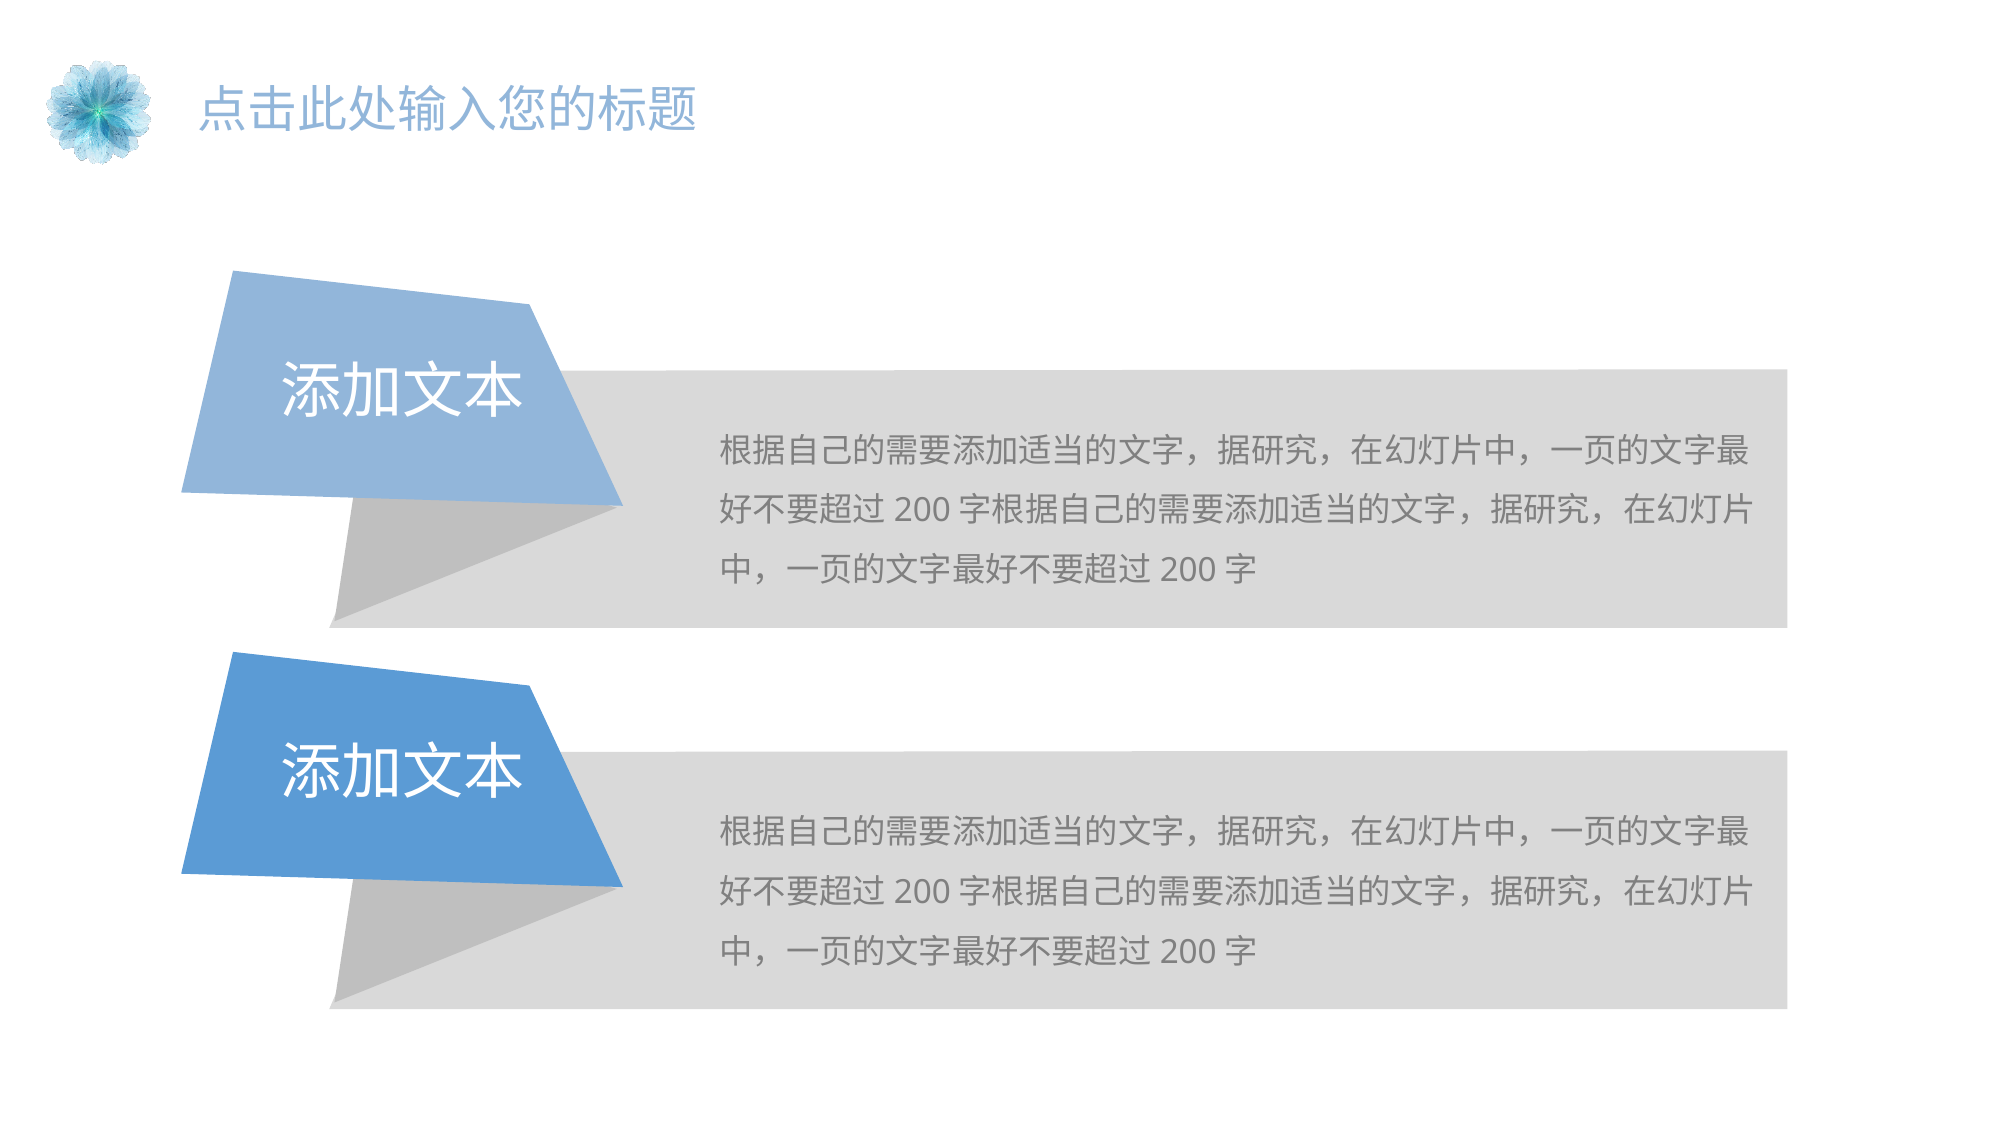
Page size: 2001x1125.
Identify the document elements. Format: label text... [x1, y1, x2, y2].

text_box 点击此处输入您的标题 [182, 70, 1085, 146]
text_box 根据自己的需要添加适当的文字，据研究，在幻灯片中，一页的文字最好不要超过200字根据自己的需要添加适当的文字，据研究，在幻灯片中，一页的文字最好不要超过200字 [329, 369, 1788, 628]
picture [36, 48, 161, 174]
text_box 添加文本 [181, 651, 624, 888]
text_box [334, 498, 617, 622]
text_box [334, 879, 617, 1003]
text_box 根据自己的需要添加适当的文字，据研究，在幻灯片中，一页的文字最好不要超过200字根据自己的需要添加适当的文字，据研究，在幻灯片中，一页的文字最好不要超过200字 [329, 750, 1788, 1010]
text_box 添加文本 [181, 270, 624, 506]
